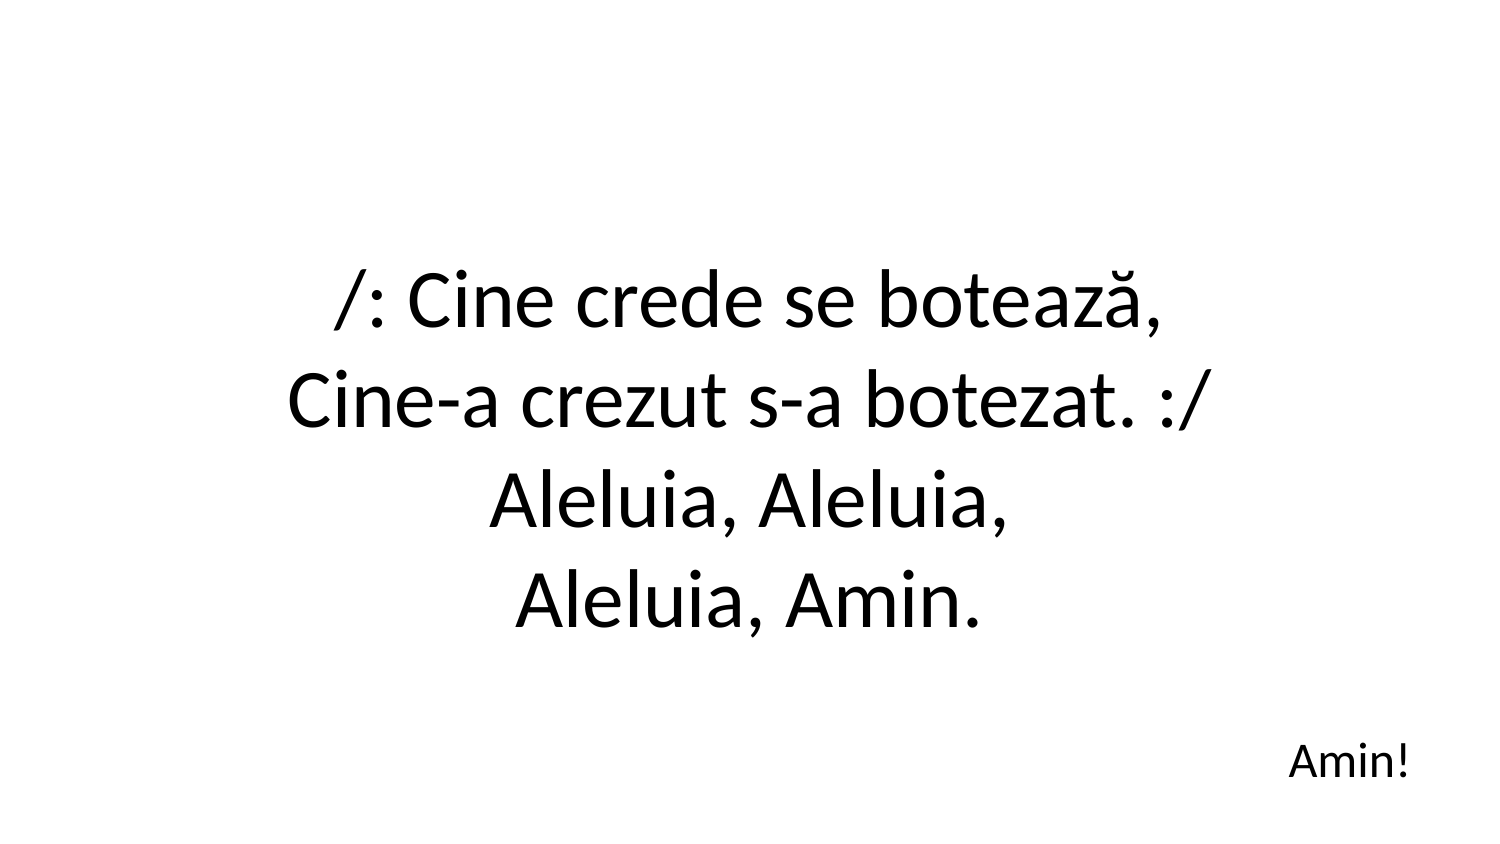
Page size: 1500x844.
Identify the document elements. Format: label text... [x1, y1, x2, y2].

text_box Amin! [1273, 674, 1427, 795]
text_box /: Cine crede se botează, Cine-a crezut s-a botezat. :/ Aleluia, Aleluia, Aleluia, Amin. [272, 192, 1228, 652]
